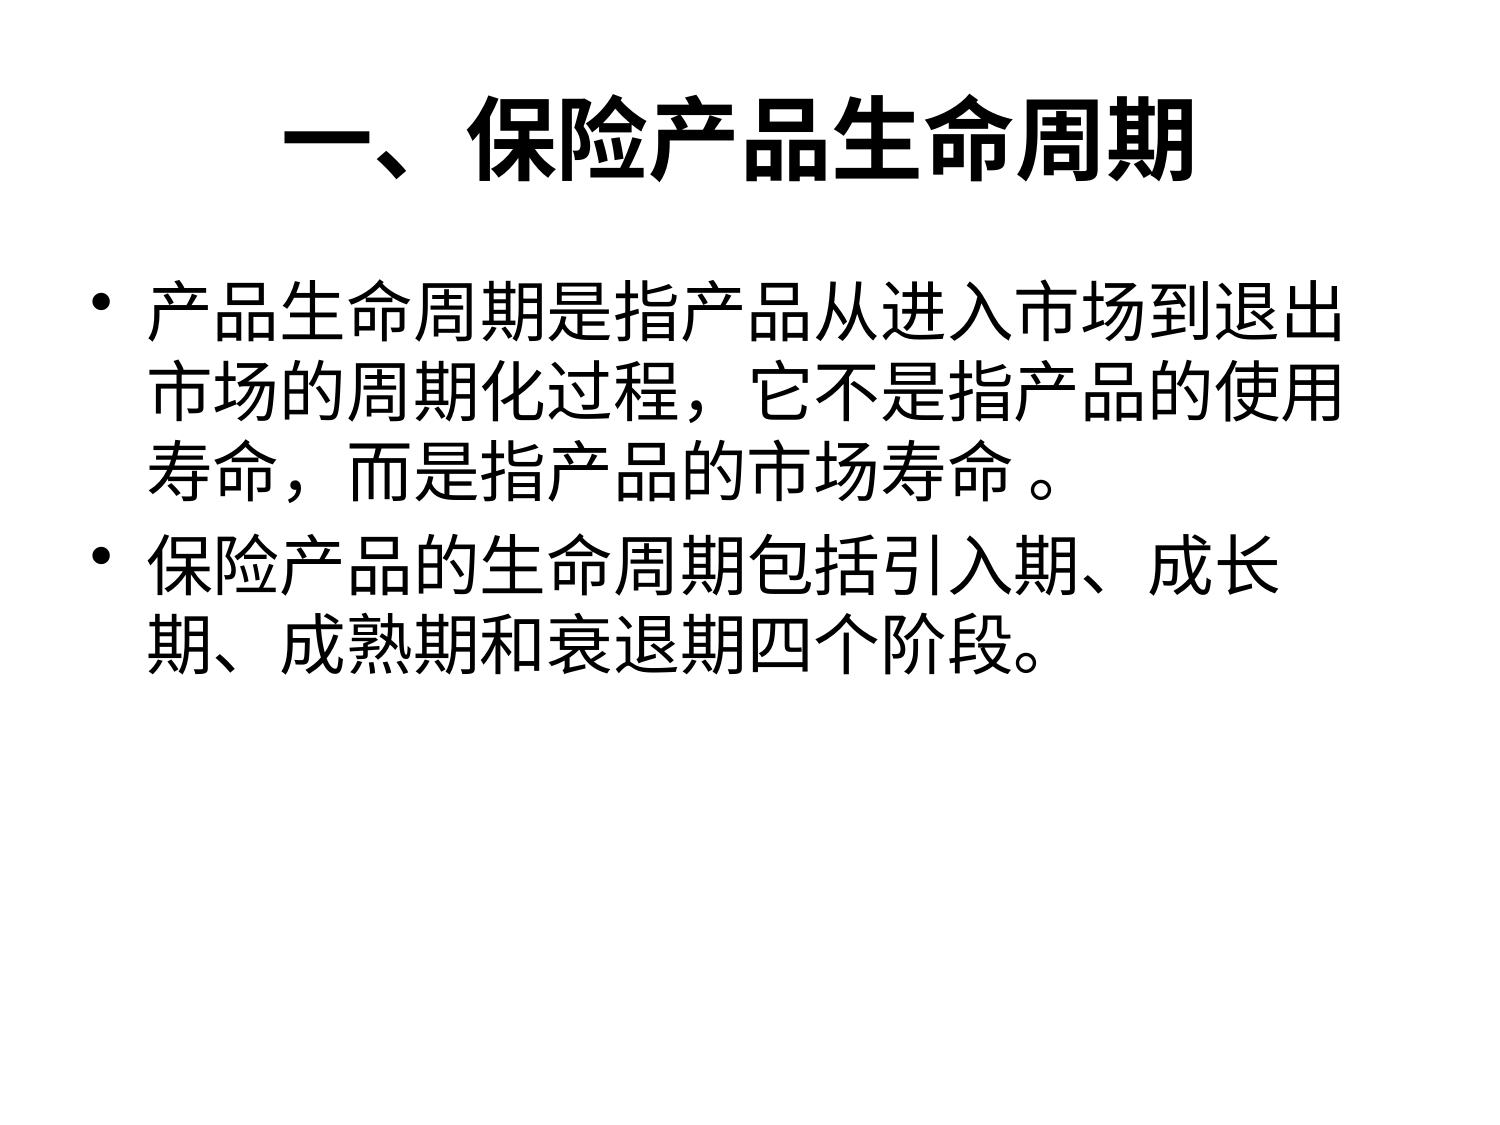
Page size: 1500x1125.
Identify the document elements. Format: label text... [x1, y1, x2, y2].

title 一、保险产品生命周期 [75, 42, 1426, 231]
list 产品生命周期是指产品从进入市场到退出市场的周期化过程，它不是指产品的使用寿命，而是指产品的市场寿命 。 保险产品的生命周期包括引入期、成长期、成熟期和衰退期四个阶段。 [75, 262, 1425, 1005]
